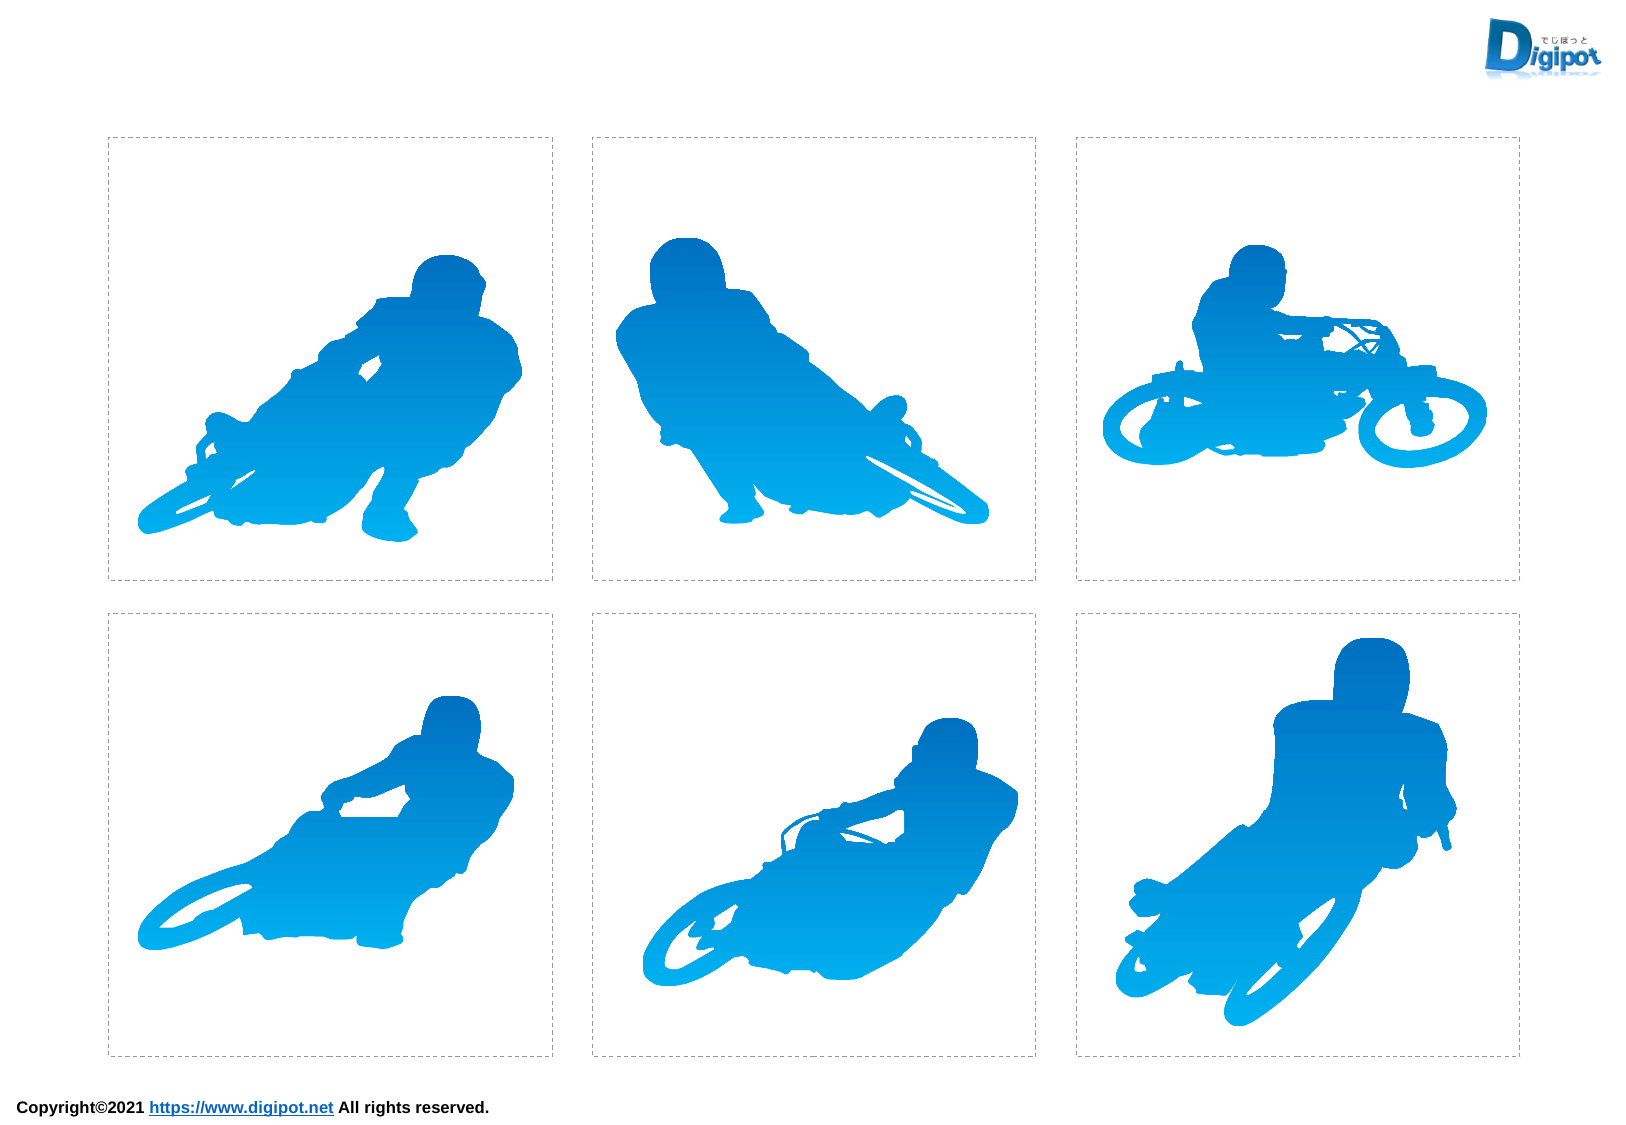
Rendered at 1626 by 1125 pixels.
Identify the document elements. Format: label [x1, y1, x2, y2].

text_box [615, 237, 990, 525]
picture [1485, 18, 1602, 82]
text_box [1115, 637, 1458, 1027]
text_box [642, 717, 1019, 987]
text_box [1102, 244, 1488, 469]
text_box [137, 255, 522, 542]
text_box [137, 695, 514, 951]
